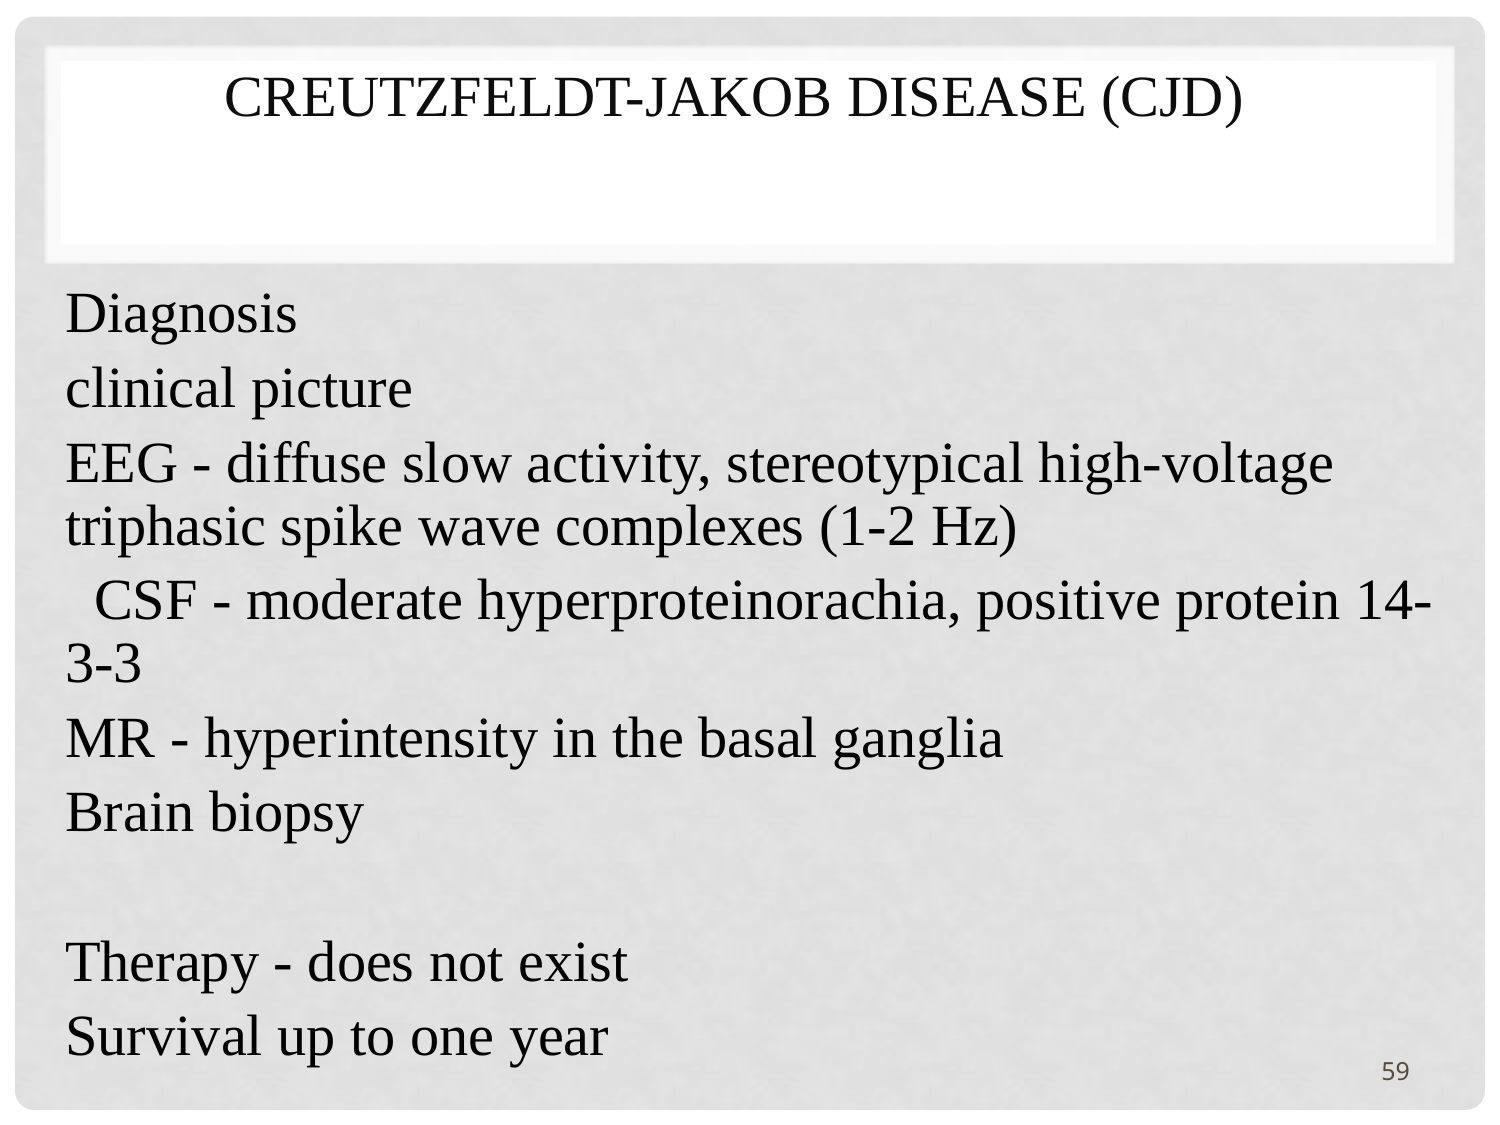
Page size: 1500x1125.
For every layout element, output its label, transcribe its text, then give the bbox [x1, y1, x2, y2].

title Creutzfeldt-Jakob disease (CJD) [18, 56, 1450, 244]
slide_number 59 [1074, 1042, 1425, 1103]
text_box Diagnosis clinical picture EEG - diffuse slow activity, stereotypical high-voltage triphasic spike wave complexes (1-2 Hz) CSF - moderate hyperproteinorachia, positive protein 14-3-3 MR - hyperintensity in the basal ganglia Brain biopsy Therapy - does not exist Survival up to one year [50, 275, 1471, 1089]
